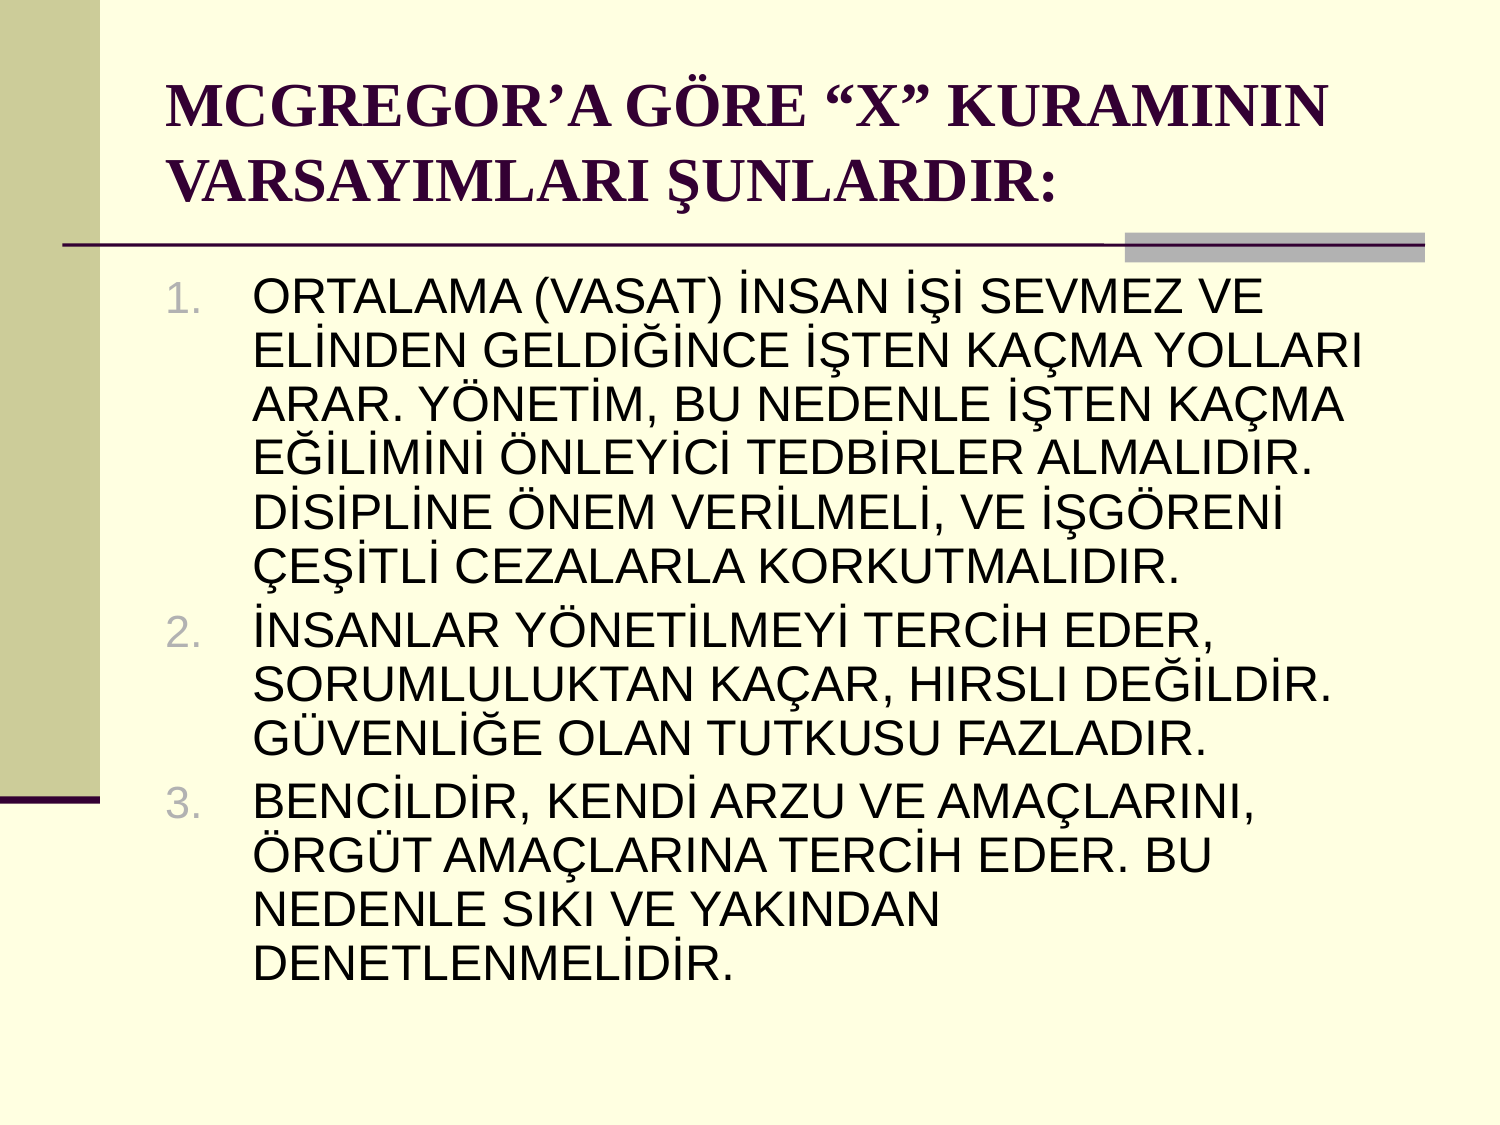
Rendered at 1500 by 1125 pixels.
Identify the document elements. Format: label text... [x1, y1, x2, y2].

title MCGREGOR’A GÖRE “X” KURAMININ VARSAYIMLARI ŞUNLARDIR: [149, 45, 1426, 234]
list ORTALAMA (VASAT) İNSAN İŞİ SEVMEZ VE ELİNDEN GELDİĞİNCE İŞTEN KAÇMA YOLLARI ARAR. YÖNETİM, BU NEDENLE İŞTEN KAÇMA EĞİLİMİNİ ÖNLEYİCİ TEDBİRLER ALMALIDIR. DİSİPLİNE ÖNEM VERİLMELİ, VE İŞGÖRENİ ÇEŞİTLİ CEZALARLA KORKUTMALIDIR. İNSANLAR YÖNETİLMEYİ TERCİH EDER, SORUMLULUKTAN KAÇAR, HIRSLI DEĞİLDİR. GÜVENLİĞE OLAN TUTKUSU FAZLADIR. BENCİLDİR, KENDİ ARZU VE AMAÇLARINI, ÖRGÜT AMAÇLARINA TERCİH EDER. BU NEDENLE SIKI VE YAKINDAN DENETLENMELİDİR. [149, 262, 1426, 1071]
